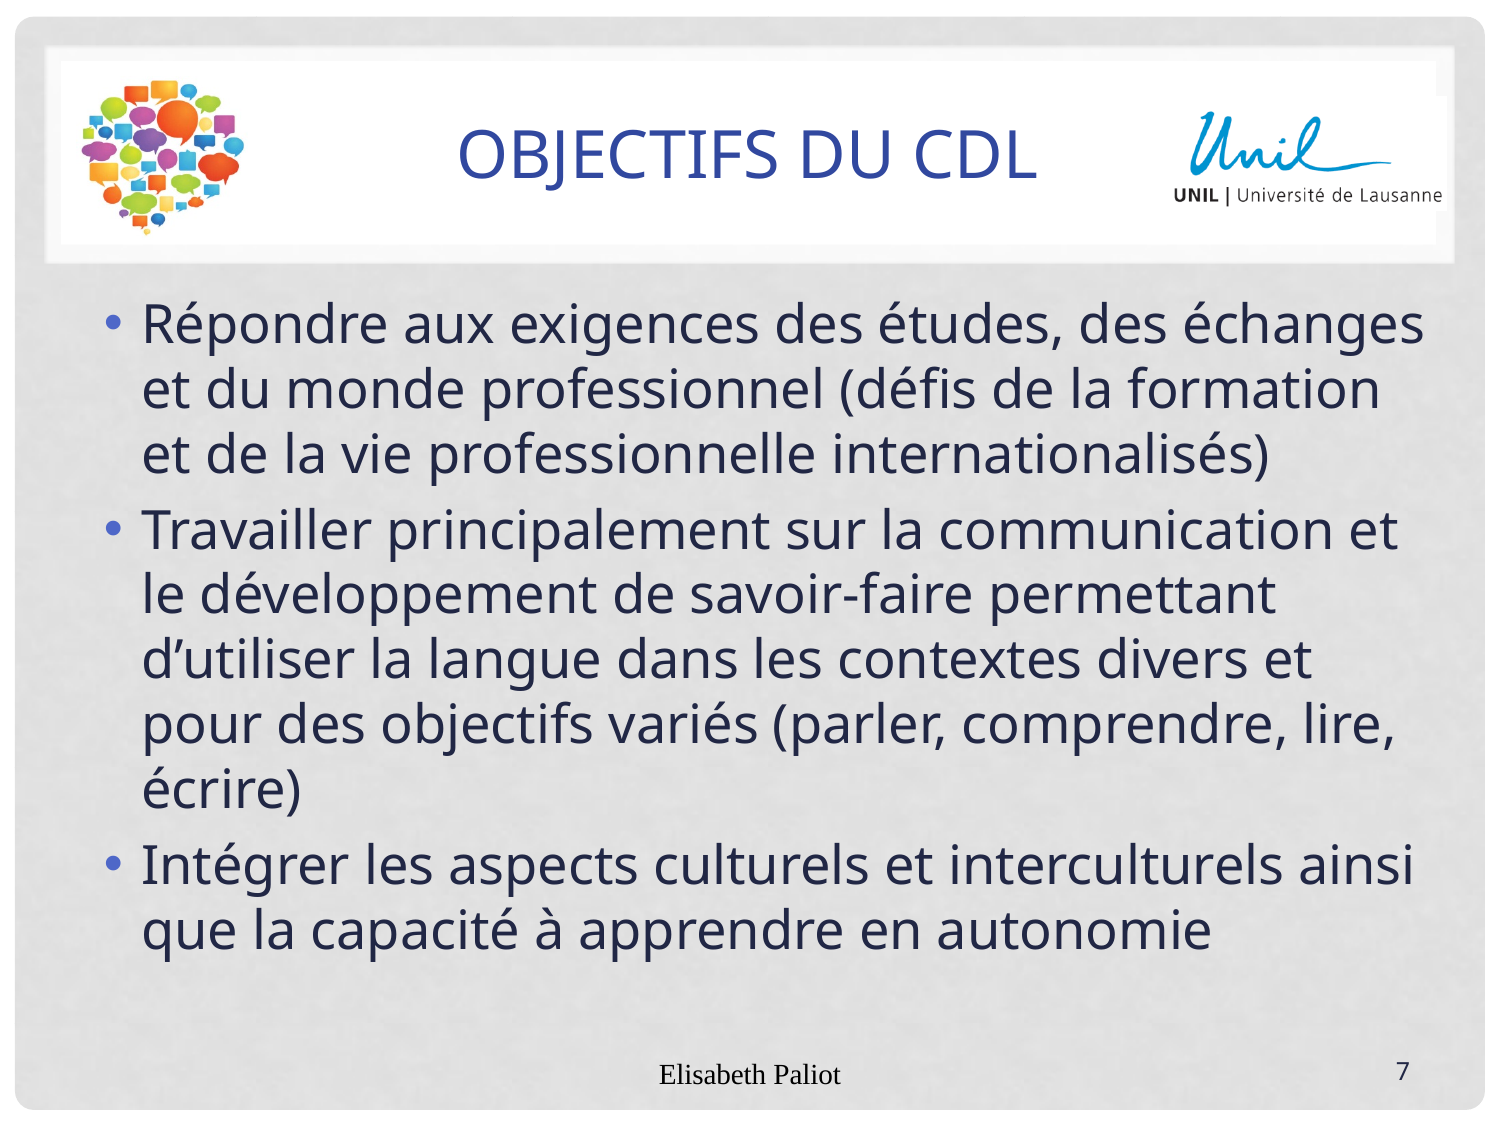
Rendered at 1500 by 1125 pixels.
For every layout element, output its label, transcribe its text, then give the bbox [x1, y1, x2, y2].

slide_number 7 [1074, 1042, 1425, 1103]
list Répondre aux exigences des études, des échanges et du monde professionnel (défis de la formation et de la vie professionnelle internationalisés) Travailler principalement sur la communication et le développement de savoir-faire permettant d’utiliser la langue dans les contextes divers et pour des objectifs variés (parler, comprendre, lire, écrire) Intégrer les aspects culturels et interculturels ainsi que la capacité à apprendre en autonomie [69, 281, 1459, 1005]
footer Elisabeth Paliot [512, 1042, 988, 1103]
title Objectifs du Cdl [69, 66, 1425, 238]
picture [1151, 96, 1448, 211]
picture [76, 76, 249, 240]
